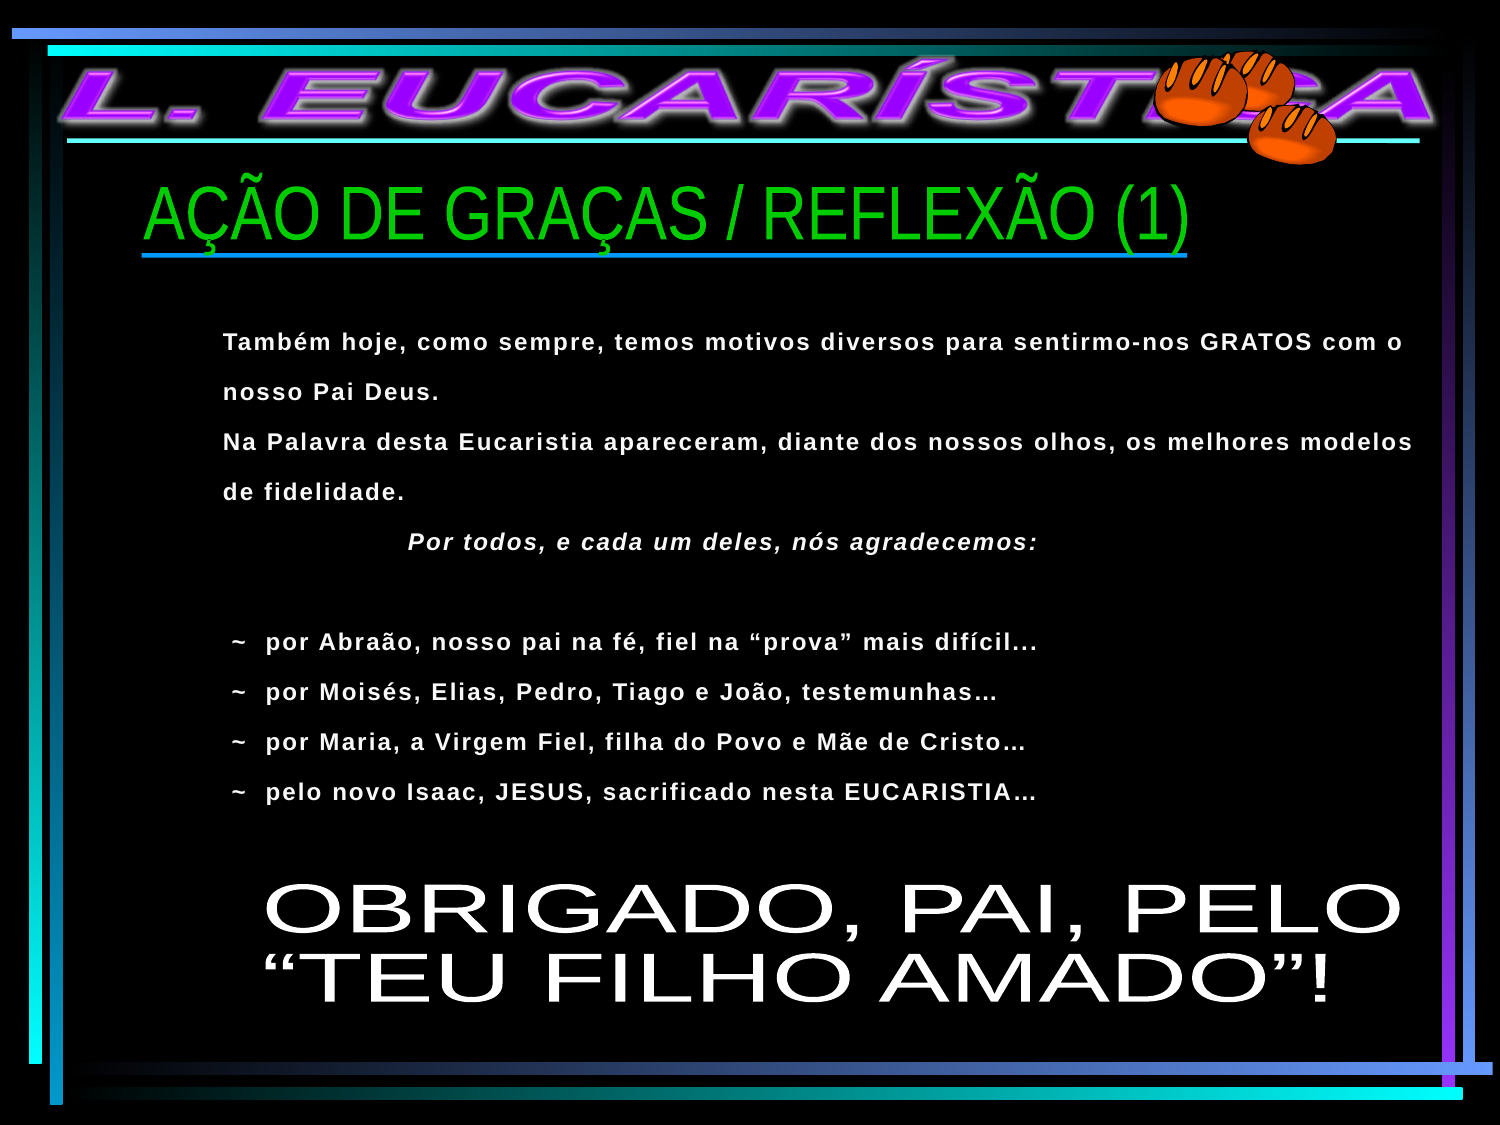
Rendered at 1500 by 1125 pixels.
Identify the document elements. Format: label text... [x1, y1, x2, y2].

text_box Também hoje, como sempre, temos motivos diversos para sentirmo-nos GRATOS com o nosso Pai Deus. Na Palavra desta Eucaristia apareceram, diante dos nossos olhos, os melhores modelos de fidelidade. Por todos, e cada um deles, nós agradecemos: ~ por Abraão, nosso pai na fé, fiel na “prova” mais difícil... ~ por Moisés, Elias, Pedro, Tiago e João, testemunhas… ~ por Maria, a Virgem Fiel, filha do Povo e Mãe de Cristo… ~ pelo novo Isaac, JESUS, sacrificado nesta EUCARISTIA… [58, 313, 1442, 829]
picture [48, 42, 1452, 180]
